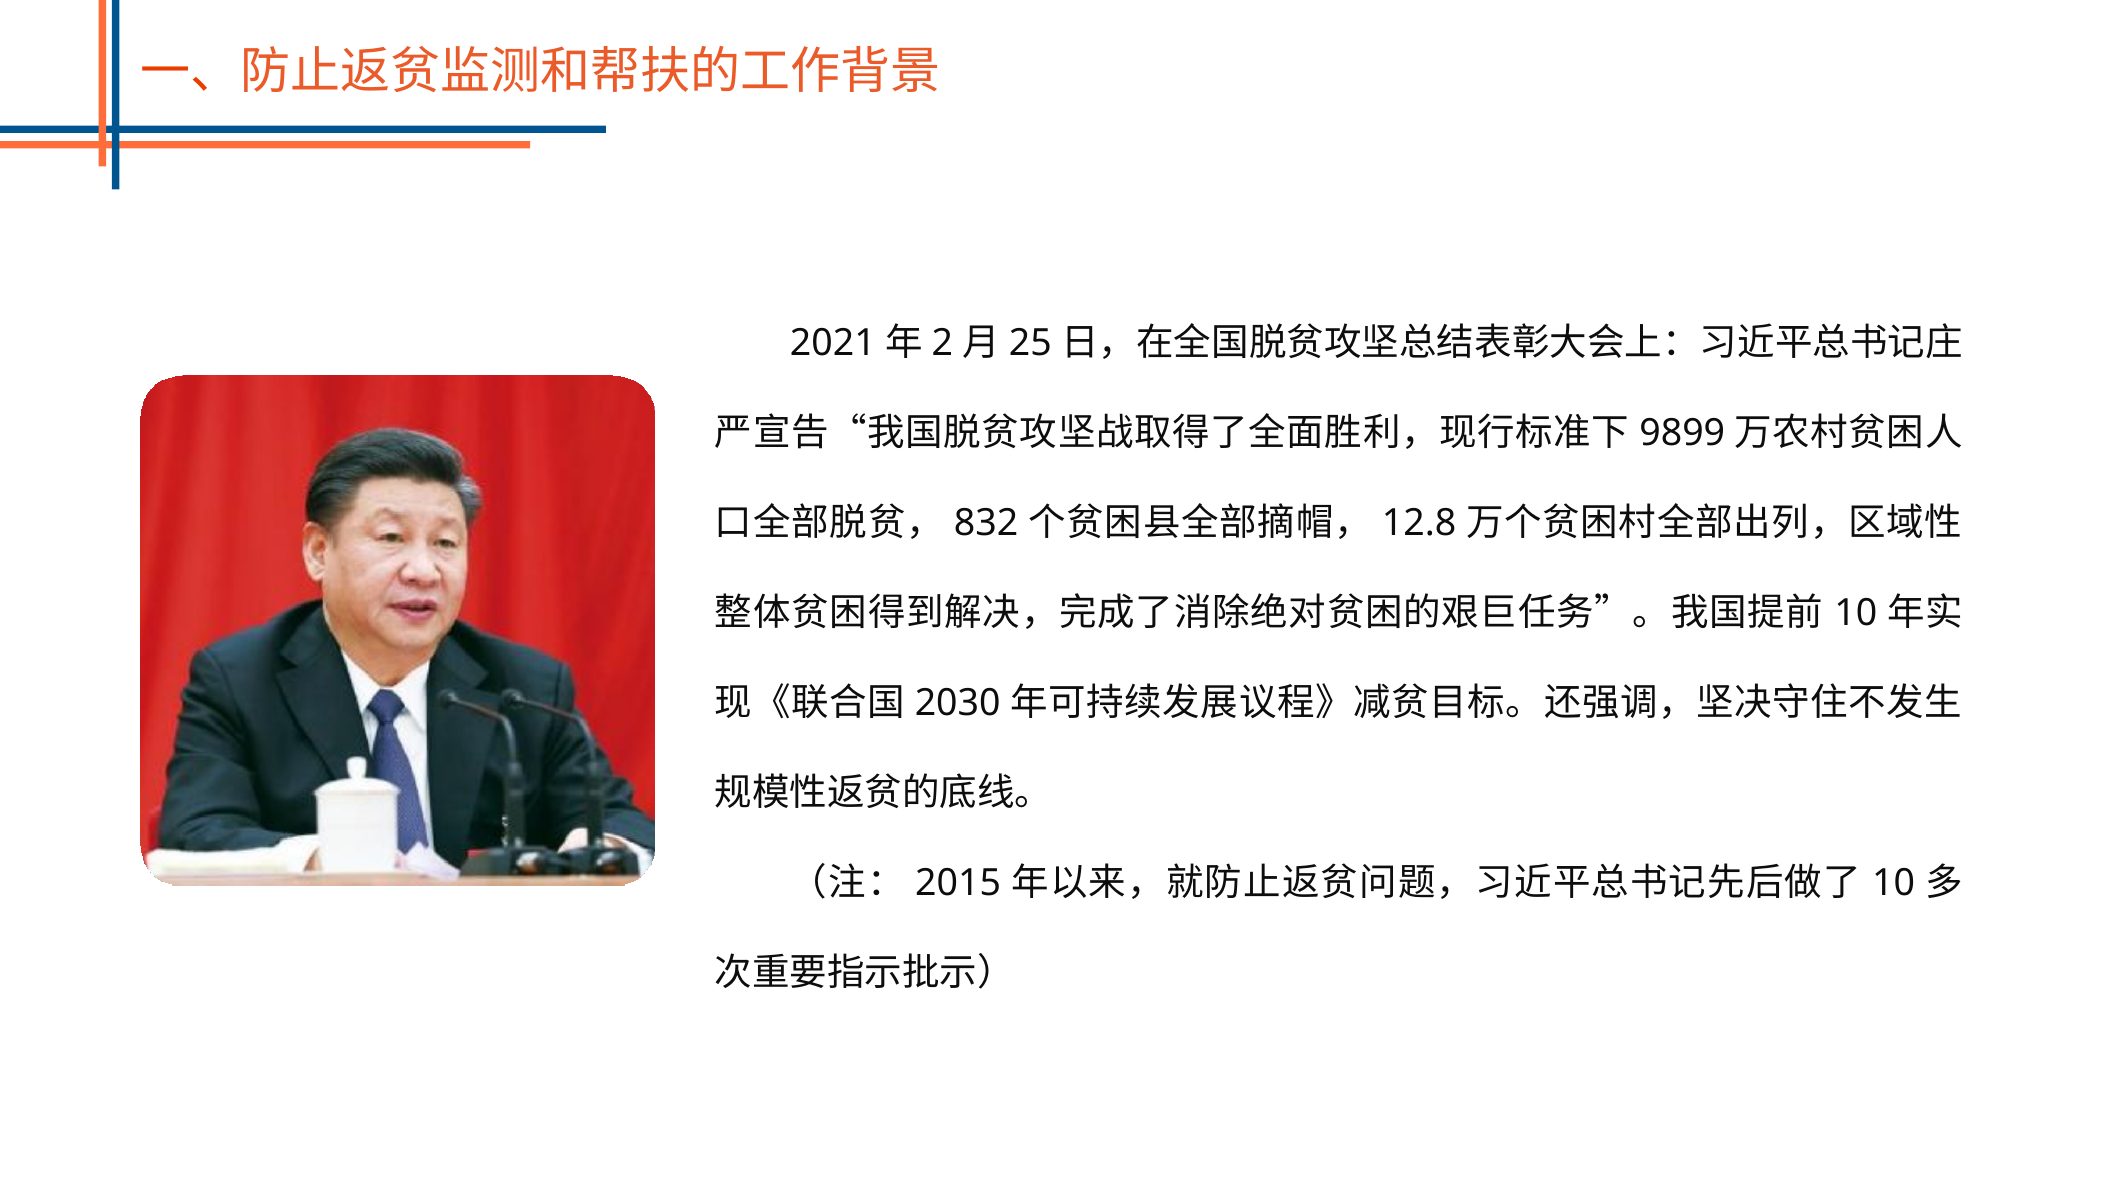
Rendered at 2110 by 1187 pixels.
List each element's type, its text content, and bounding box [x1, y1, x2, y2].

text_box 2021年2月25日，在全国脱贫攻坚总结表彰大会上：习近平总书记庄严宣告“我国脱贫攻坚战取得了全面胜利，现行标准下9899万农村贫困人口全部脱贫，832个贫困县全部摘帽，12.8万个贫困村全部出列，区域性整体贫困得到解决，完成了消除绝对贫困的艰巨任务”。我国提前10年实现《联合国2030年可持续发展议程》减贫目标。还强调，坚决守住不发生规模性返贫的底线。 （注：2015年以来，就防止返贫问题，习近平总书记先后做了10多次重要指示批示） [700, 265, 1978, 1001]
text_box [0, 0, 1457, 190]
picture [140, 374, 655, 886]
